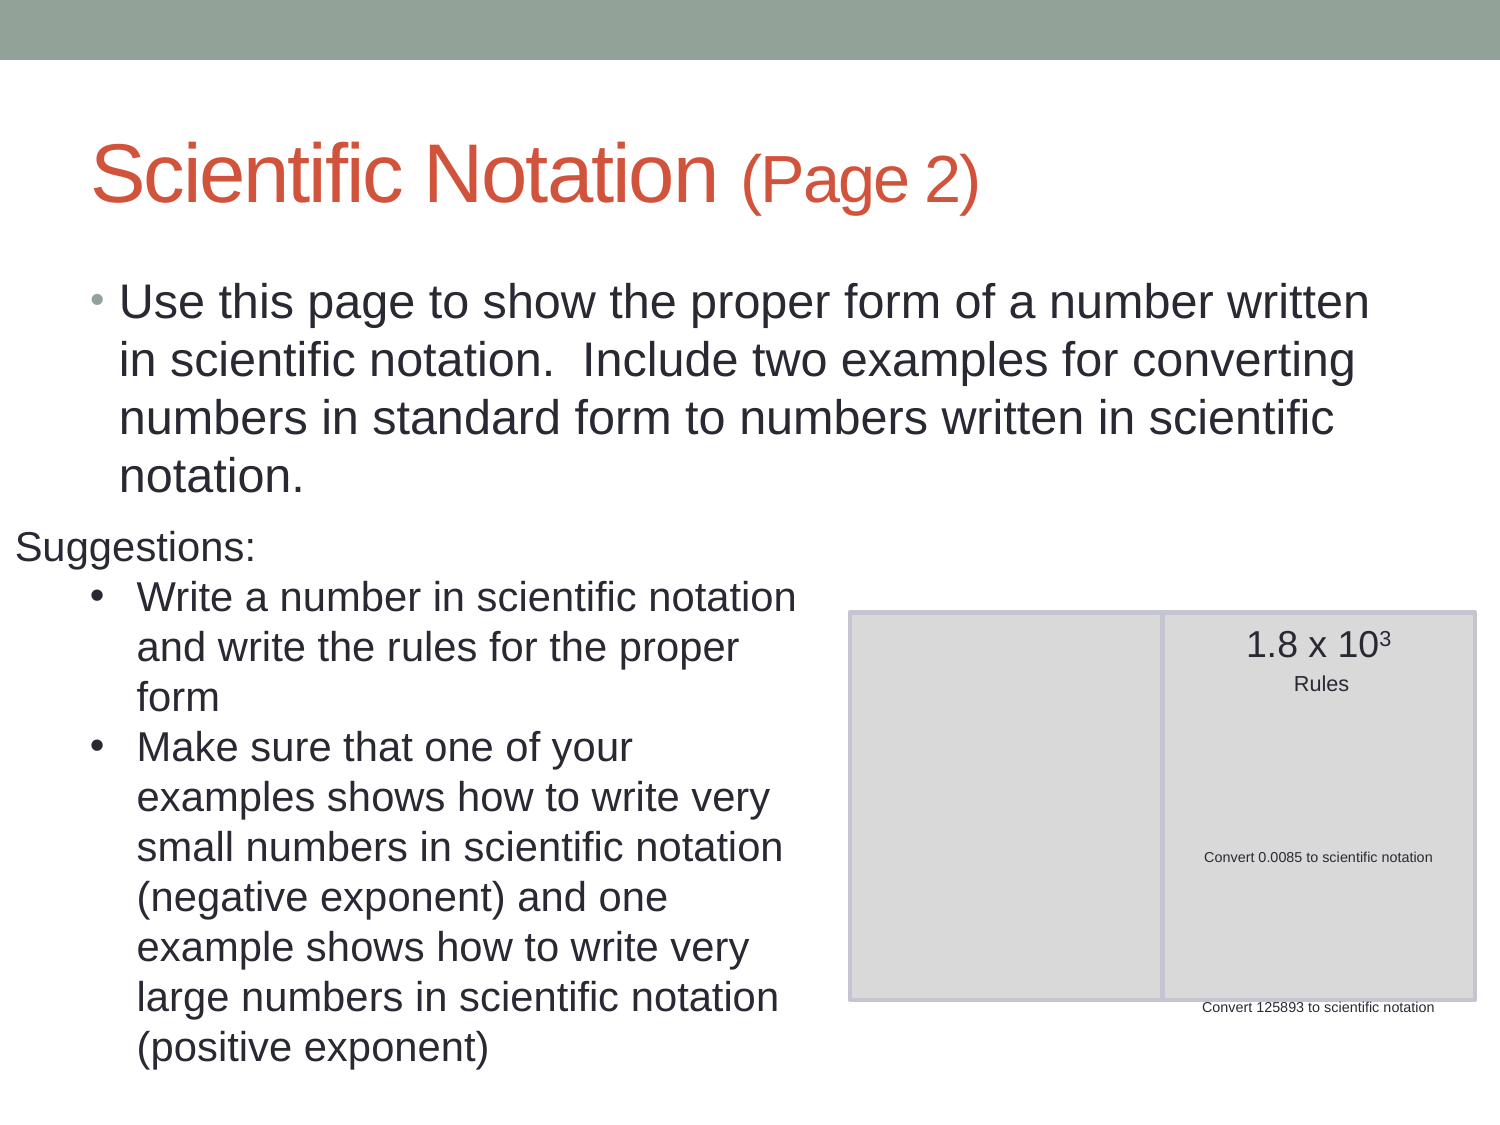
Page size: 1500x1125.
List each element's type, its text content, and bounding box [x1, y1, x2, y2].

title Scientific Notation (Page 2) [75, 87, 1425, 250]
text_box 1.8 x 103 Rules Convert 0.0085 to scientific notation Convert 125893 to scientific notation [1165, 610, 1477, 1002]
text_box Suggestions: Write a number in scientific notation and write the rules for the proper form Make sure that one of your examples shows how to write very small numbers in scientific notation (negative exponent) and one example shows how to write very large numbers in scientific notation (positive exponent) [0, 512, 838, 1078]
list Use this page to show the proper form of a number written in scientific notation. Include two examples for converting numbers in standard form to numbers written in scientific notation. [75, 262, 1425, 513]
text_box [848, 610, 1165, 1002]
